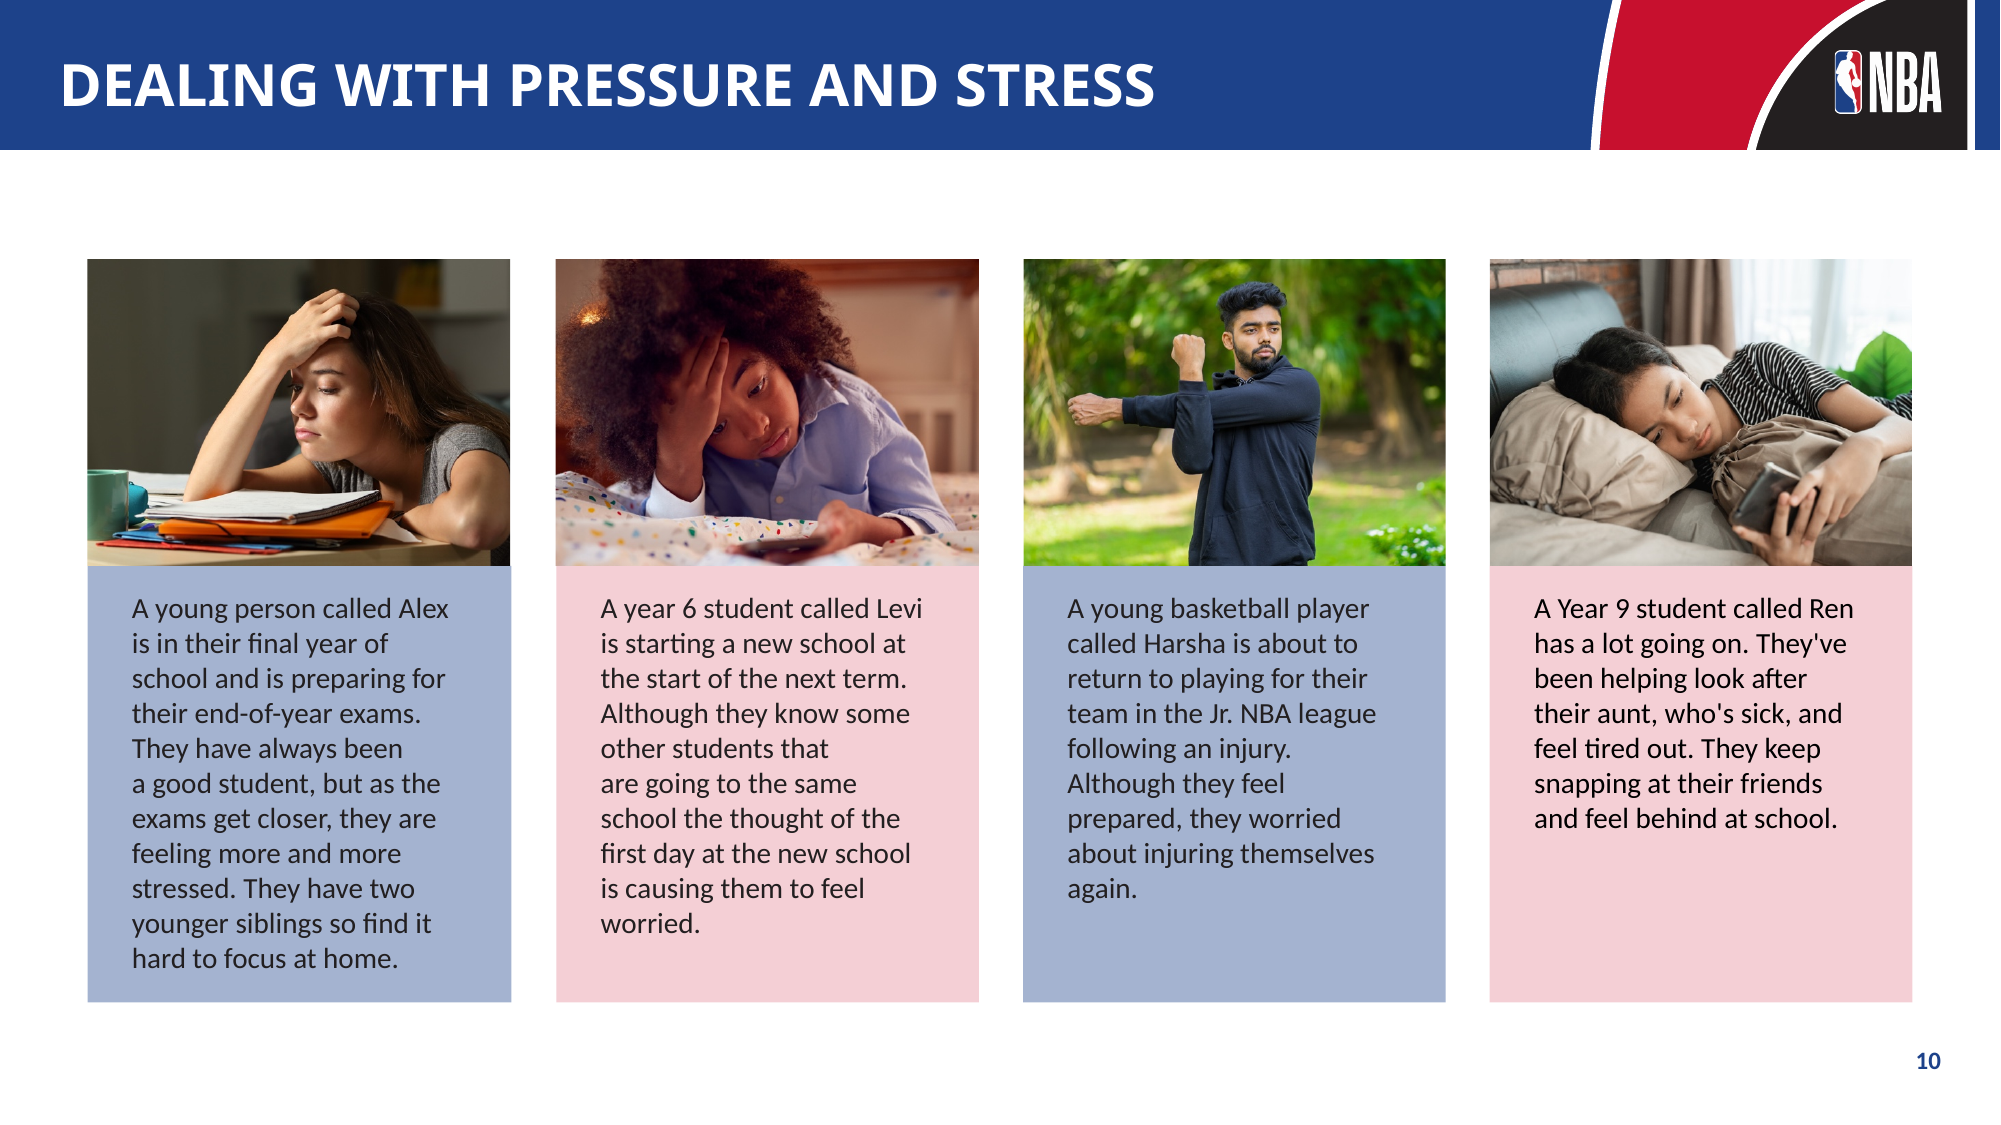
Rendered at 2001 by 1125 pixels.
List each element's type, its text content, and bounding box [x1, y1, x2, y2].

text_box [555, 258, 979, 1003]
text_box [1489, 258, 1913, 1003]
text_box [1022, 258, 1446, 1003]
slide_number 10 [1824, 1029, 1957, 1090]
title DEALING WITH PRESSURE AND STRESS [0, 34, 1589, 150]
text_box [87, 259, 512, 1003]
